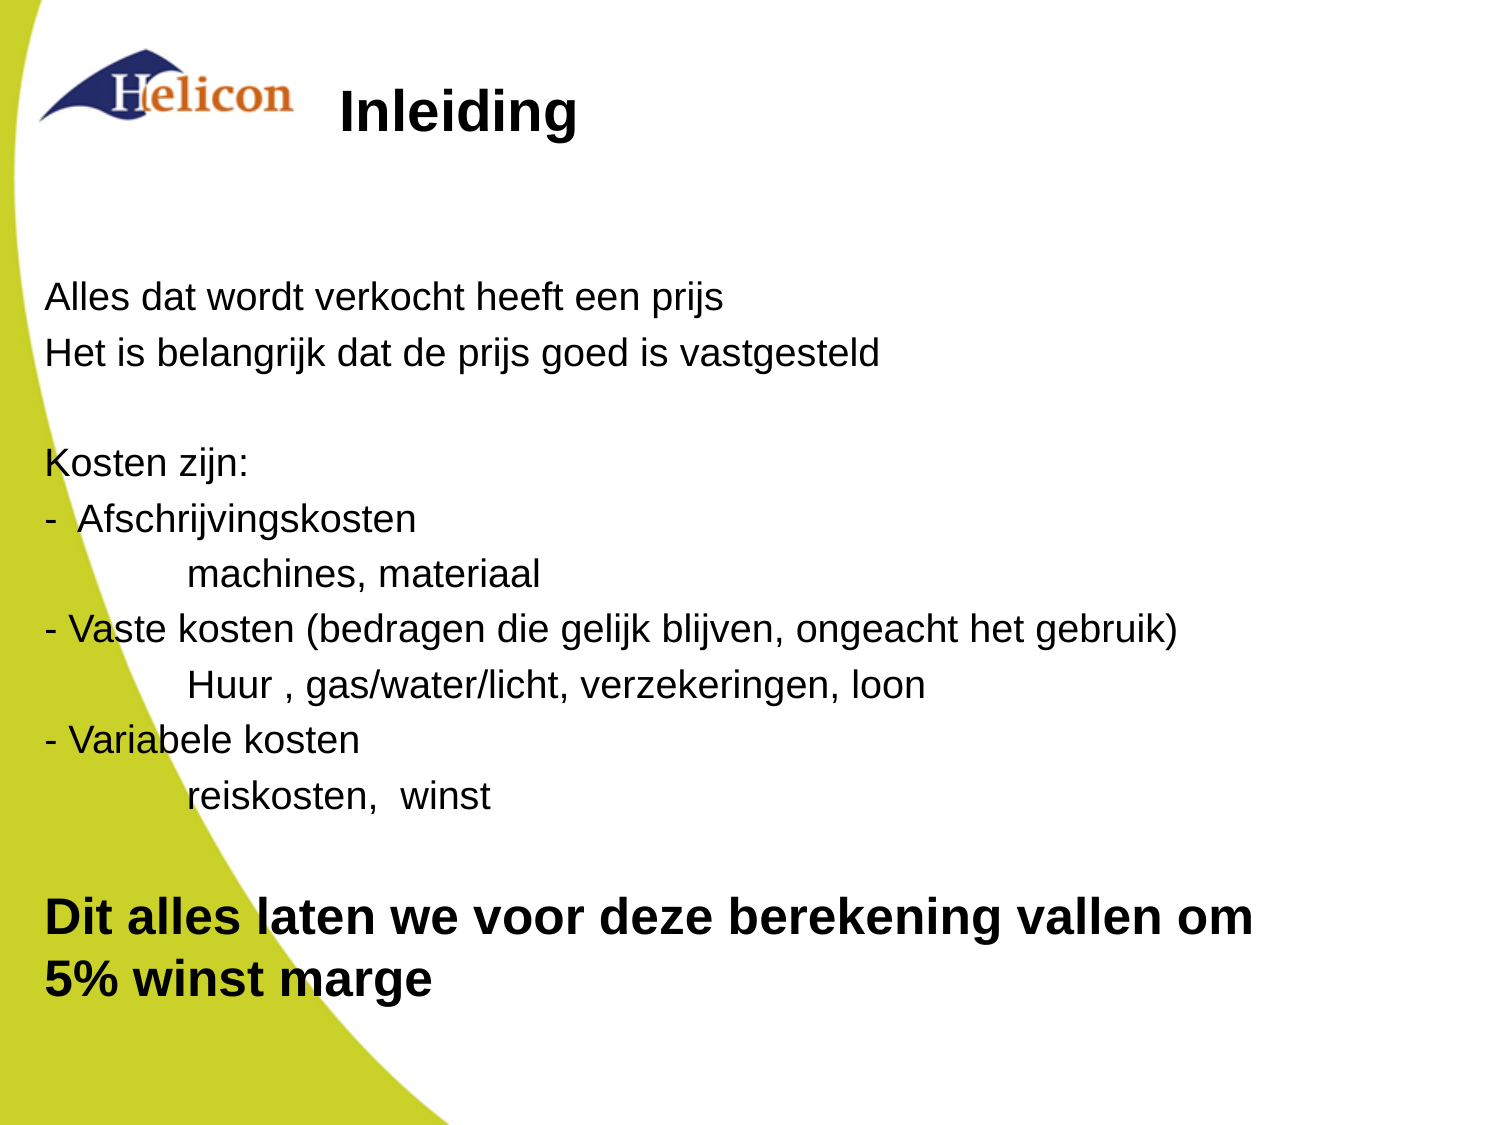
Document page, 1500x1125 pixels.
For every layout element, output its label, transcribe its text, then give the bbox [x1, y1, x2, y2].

title Inleiding [324, 54, 1415, 161]
list Alles dat wordt verkocht heeft een prijs Het is belangrijk dat de prijs goed is vastgesteld Kosten zijn: - Afschrijvingskosten machines, materiaal - Vaste kosten (bedragen die gelijk blijven, ongeacht het gebruik) Huur , gas/water/licht, verzekeringen, loon - Variabele kosten reiskosten, winst Dit alles laten we voor deze berekening vallen om 5% winst marge [29, 208, 1353, 1017]
picture [0, 0, 1500, 1125]
